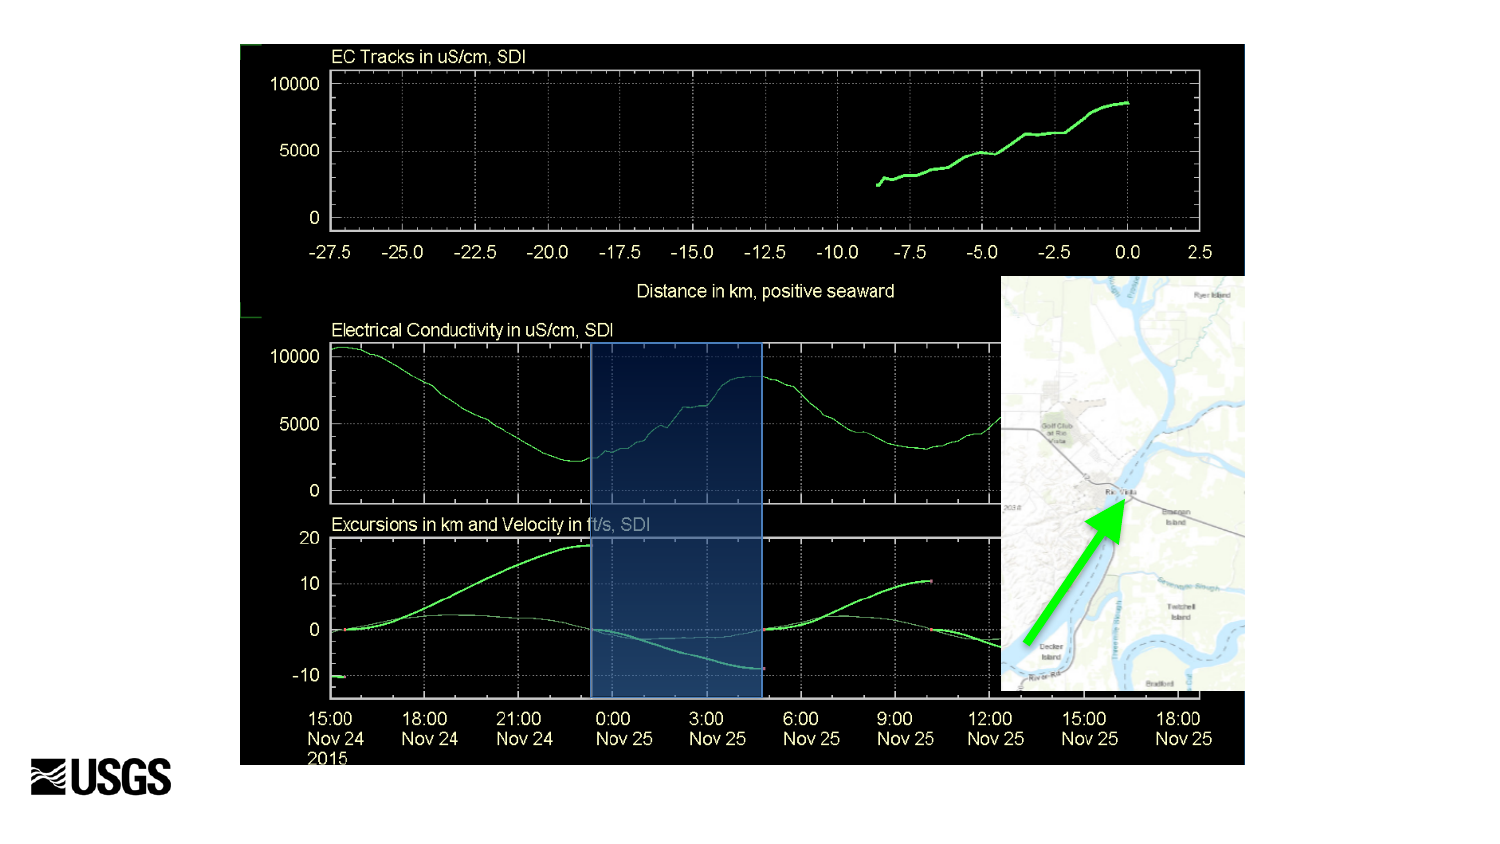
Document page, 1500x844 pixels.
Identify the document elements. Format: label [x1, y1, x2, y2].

picture [0, 0, 1500, 844]
text_box [1025, 498, 1126, 645]
